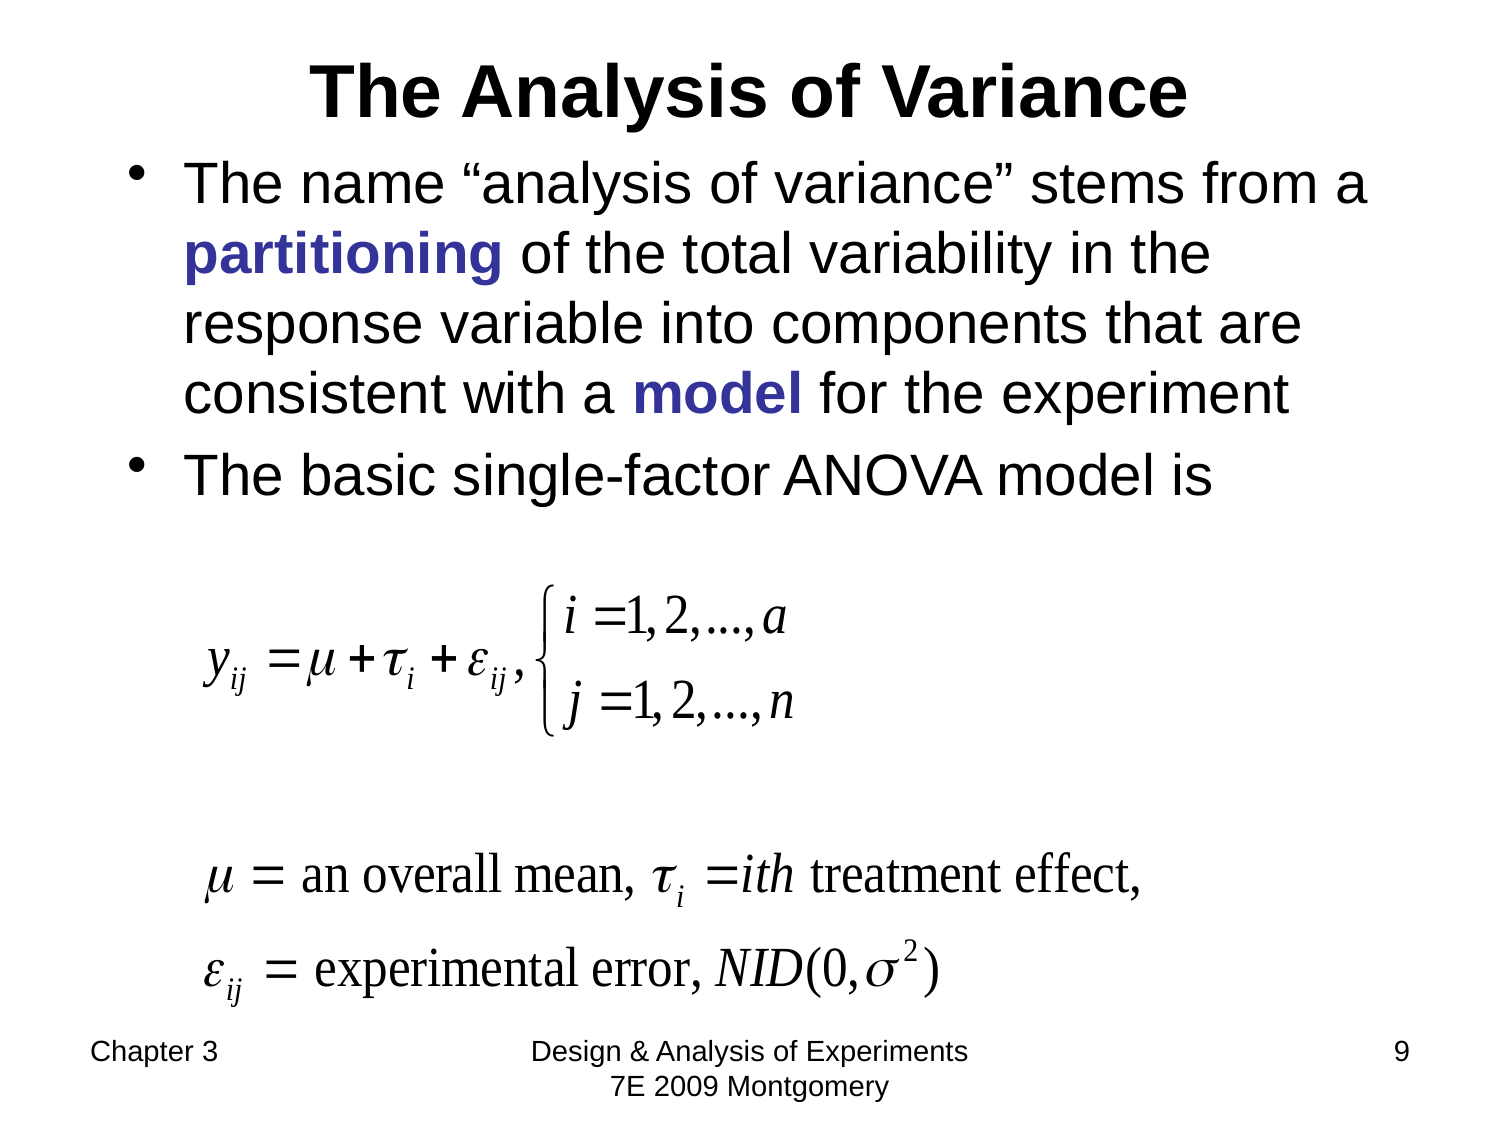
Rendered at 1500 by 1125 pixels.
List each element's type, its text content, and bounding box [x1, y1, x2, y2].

footer Design & Analysis of Experiments 7E 2009 Montgomery [512, 1027, 988, 1103]
title The Analysis of Variance [112, 12, 1388, 137]
slide_number Chapter 3 [74, 1024, 426, 1103]
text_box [194, 574, 1151, 1019]
list The name “analysis of variance” stems from a partitioning of the total variability in the response variable into components that are consistent with a model for the experiment The basic single-factor ANOVA model is [112, 137, 1388, 813]
slide_number 9 [1074, 1024, 1426, 1103]
